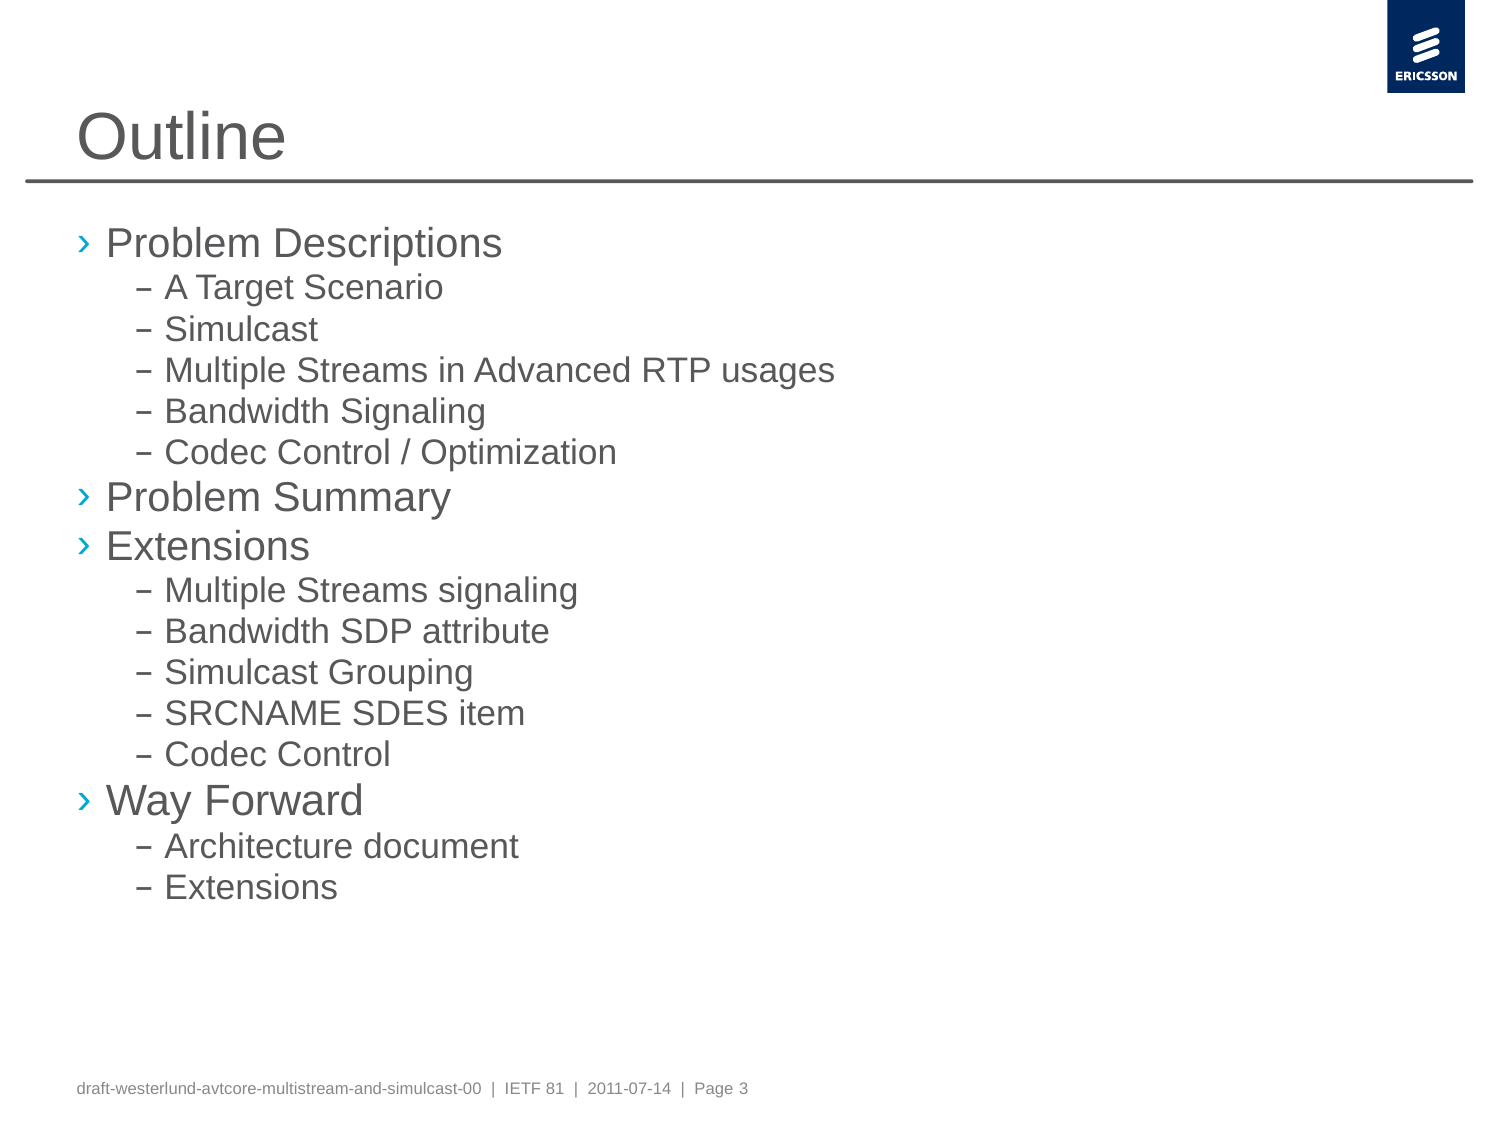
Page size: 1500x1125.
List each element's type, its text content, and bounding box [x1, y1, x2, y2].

title Outline [64, 92, 1349, 173]
list Problem Descriptions A Target Scenario Simulcast Multiple Streams in Advanced RTP usages Bandwidth Signaling Codec Control / Optimization Problem Summary Extensions Multiple Streams signaling Bandwidth SDP attribute Simulcast Grouping SRCNAME SDES item Codec Control Way Forward Architecture document Extensions [64, 225, 1436, 1036]
